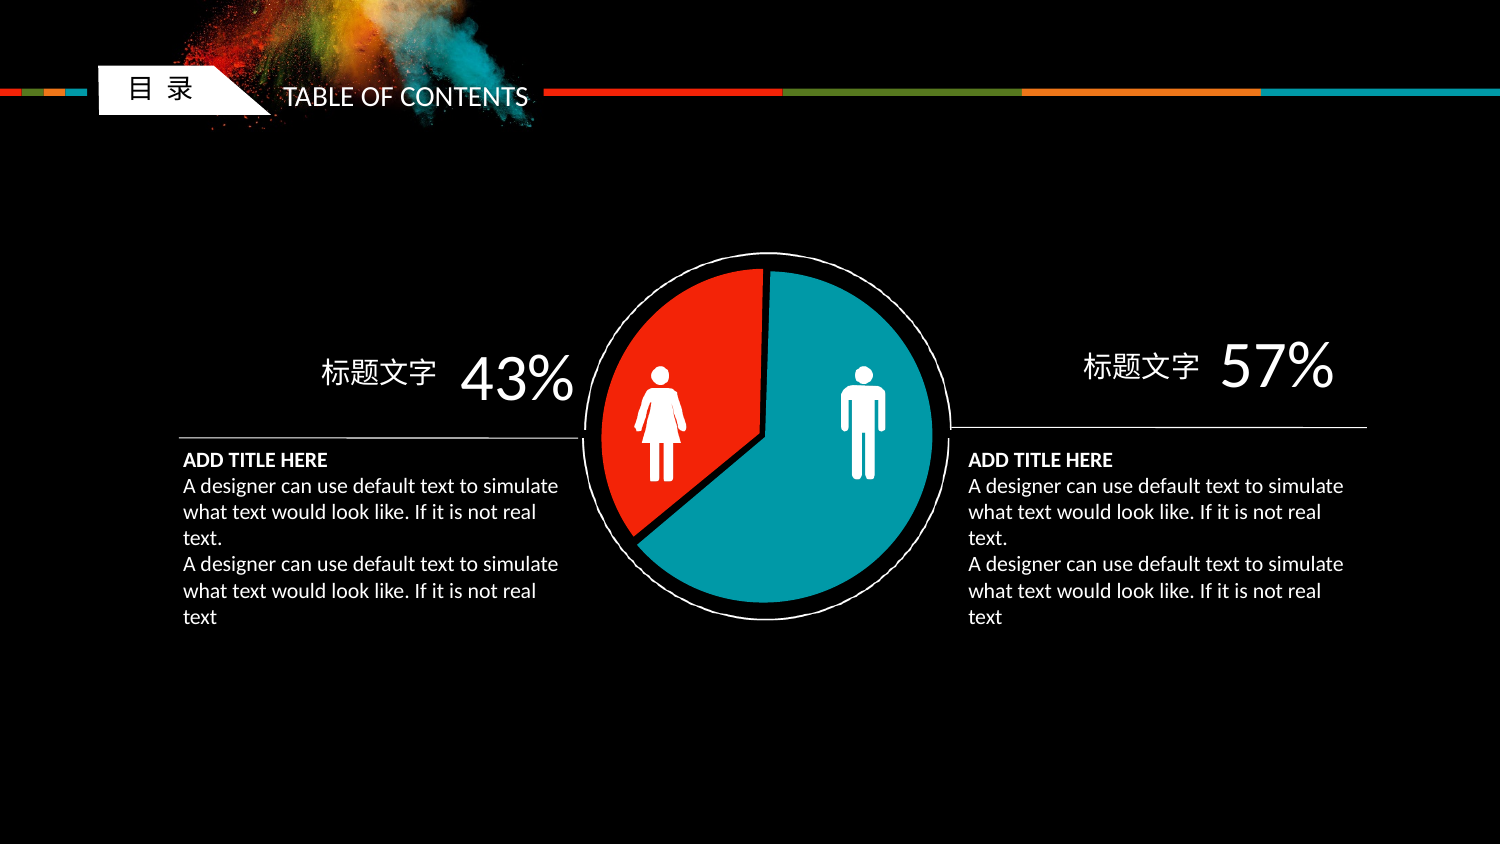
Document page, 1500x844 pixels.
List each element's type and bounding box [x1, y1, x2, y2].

text_box [0, 0, 1500, 203]
text_box [168, 251, 1367, 665]
